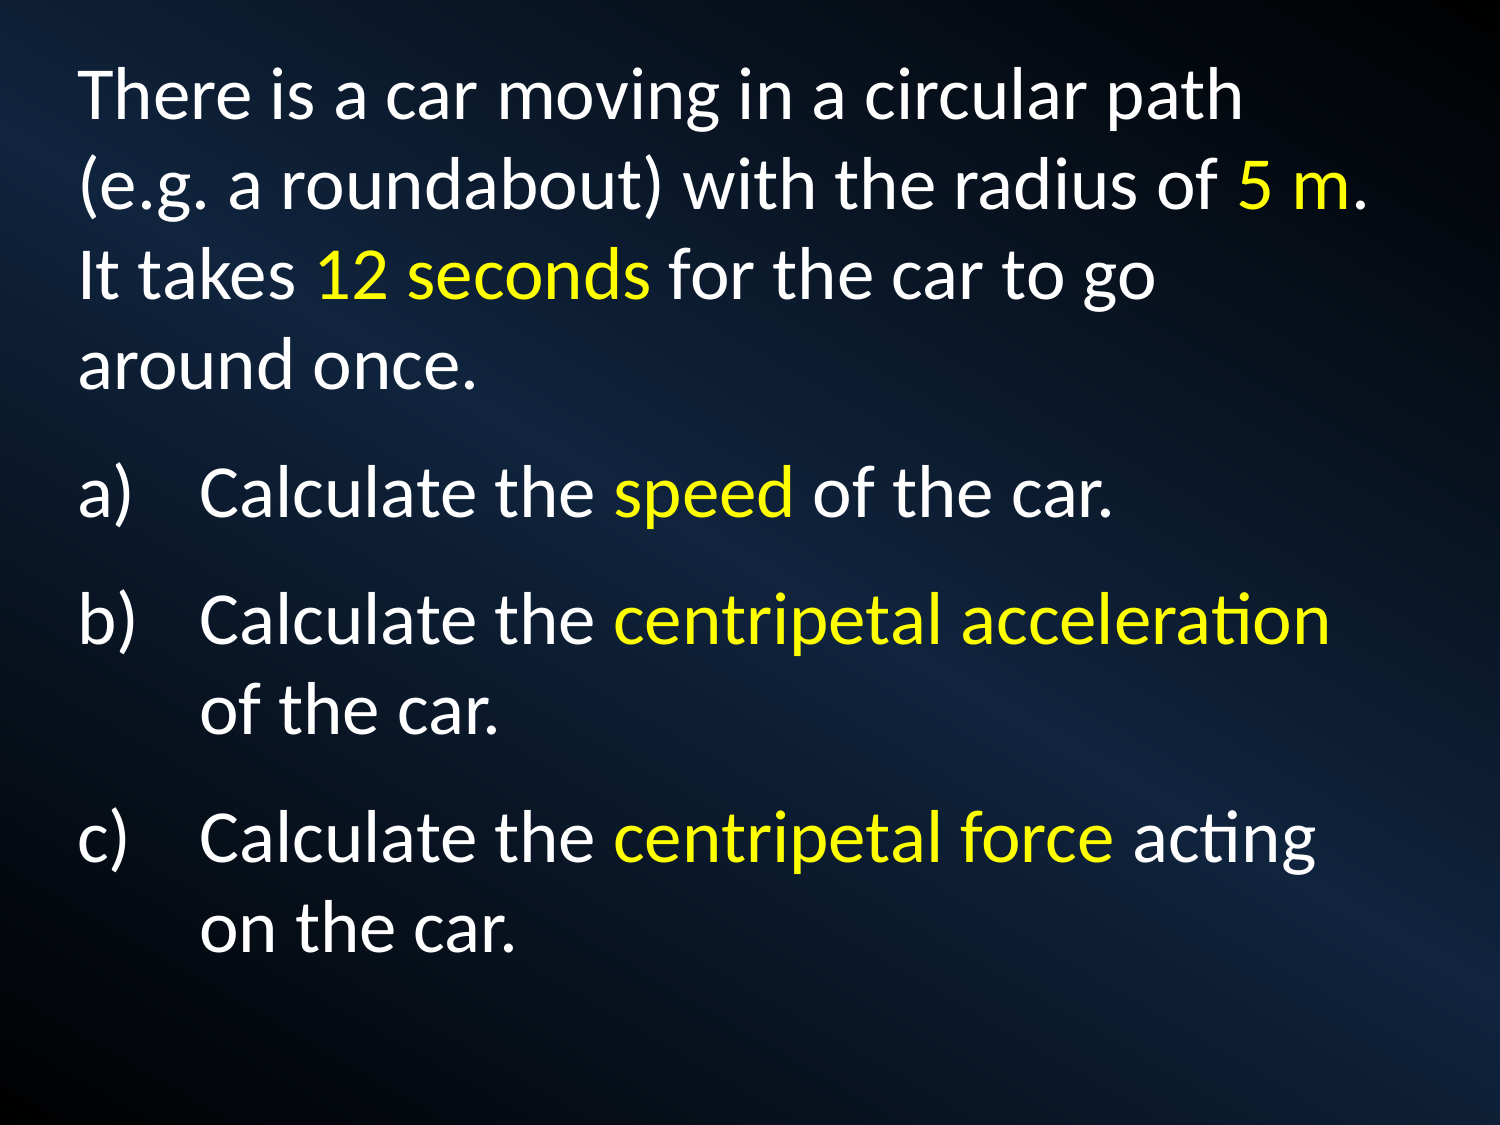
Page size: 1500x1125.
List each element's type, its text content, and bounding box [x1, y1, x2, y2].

text_box There is a car moving in a circular path (e.g. a roundabout) with the radius of 5 m. It takes 12 seconds for the car to go around once. Calculate the speed of the car. Calculate the centripetal acceleration of the car. Calculate the centripetal force acting on the car. [62, 37, 1400, 975]
